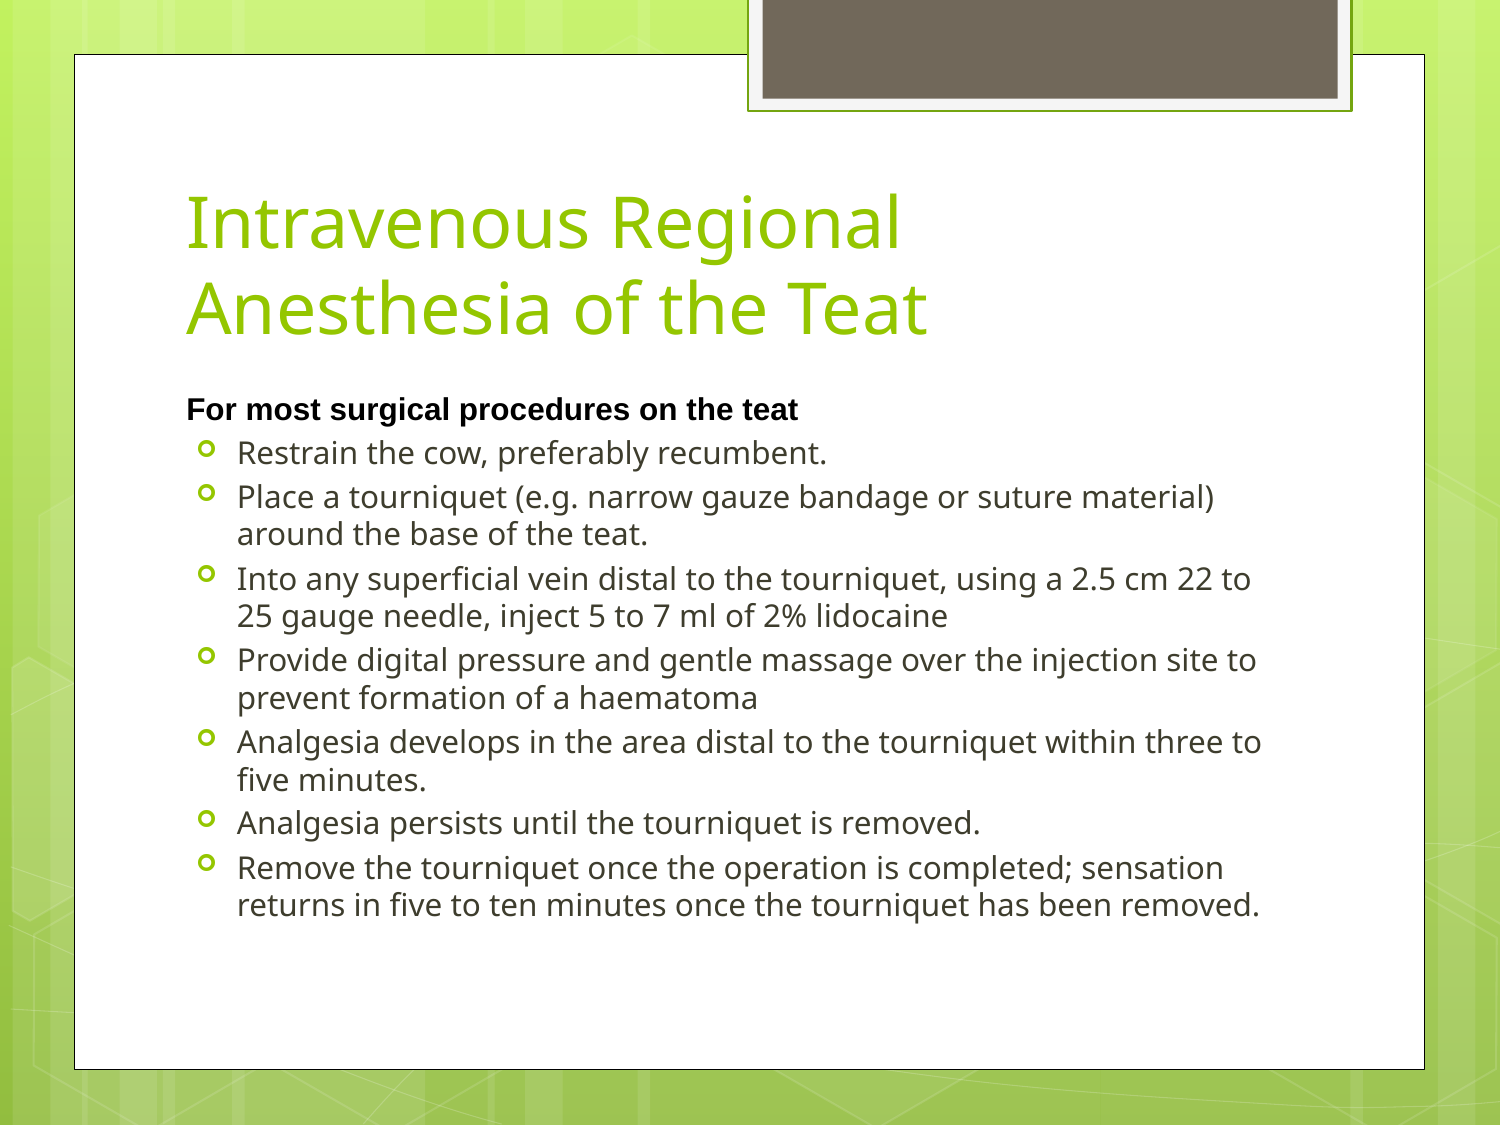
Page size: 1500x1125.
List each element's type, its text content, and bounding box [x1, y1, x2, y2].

title Intravenous Regional Anesthesia of the Teat [171, 168, 1324, 357]
list For most surgical procedures on the teat Restrain the cow, preferably recumbent. Place a tourniquet (e.g. narrow gauze bandage or suture material) around the base of the teat. Into any superficial vein distal to the tourniquet, using a 2.5 cm 22 to 25 gauge needle, inject 5 to 7 ml of 2% lidocaine Provide digital pressure and gentle massage over the injection site to prevent formation of a haematoma Analgesia develops in the area distal to the tourniquet within three to five minutes. Analgesia persists until the tourniquet is removed. Remove the tourniquet once the operation is completed; sensation returns in five to ten minutes once the tourniquet has been removed. [171, 381, 1283, 957]
